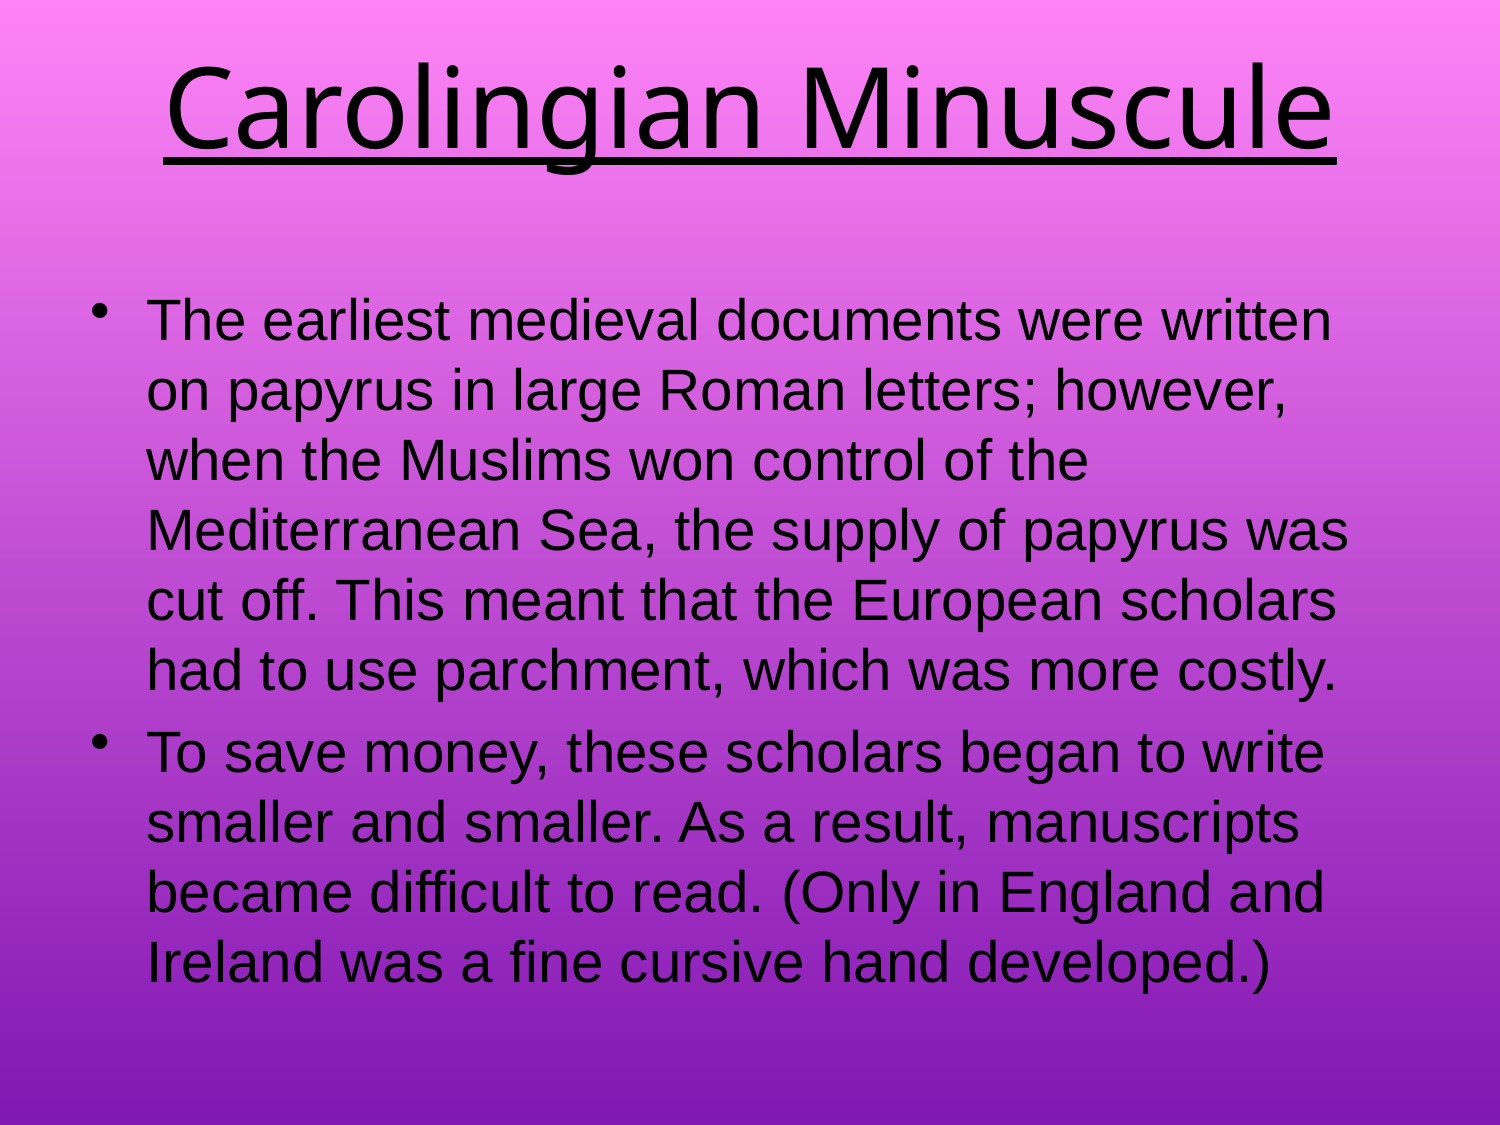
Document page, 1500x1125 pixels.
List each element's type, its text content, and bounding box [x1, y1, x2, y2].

title Carolingian Minuscule [74, 44, 1426, 163]
list The earliest medieval documents were written on papyrus in large Roman letters; however, when the Muslims won control of the Mediterranean Sea, the supply of papyrus was cut off. This meant that the European scholars had to use parchment, which was more costly. To save money, these scholars began to write smaller and smaller. As a result, manuscripts became difficult to read. (Only in England and Ireland was a fine cursive hand developed.) [74, 274, 1426, 1093]
